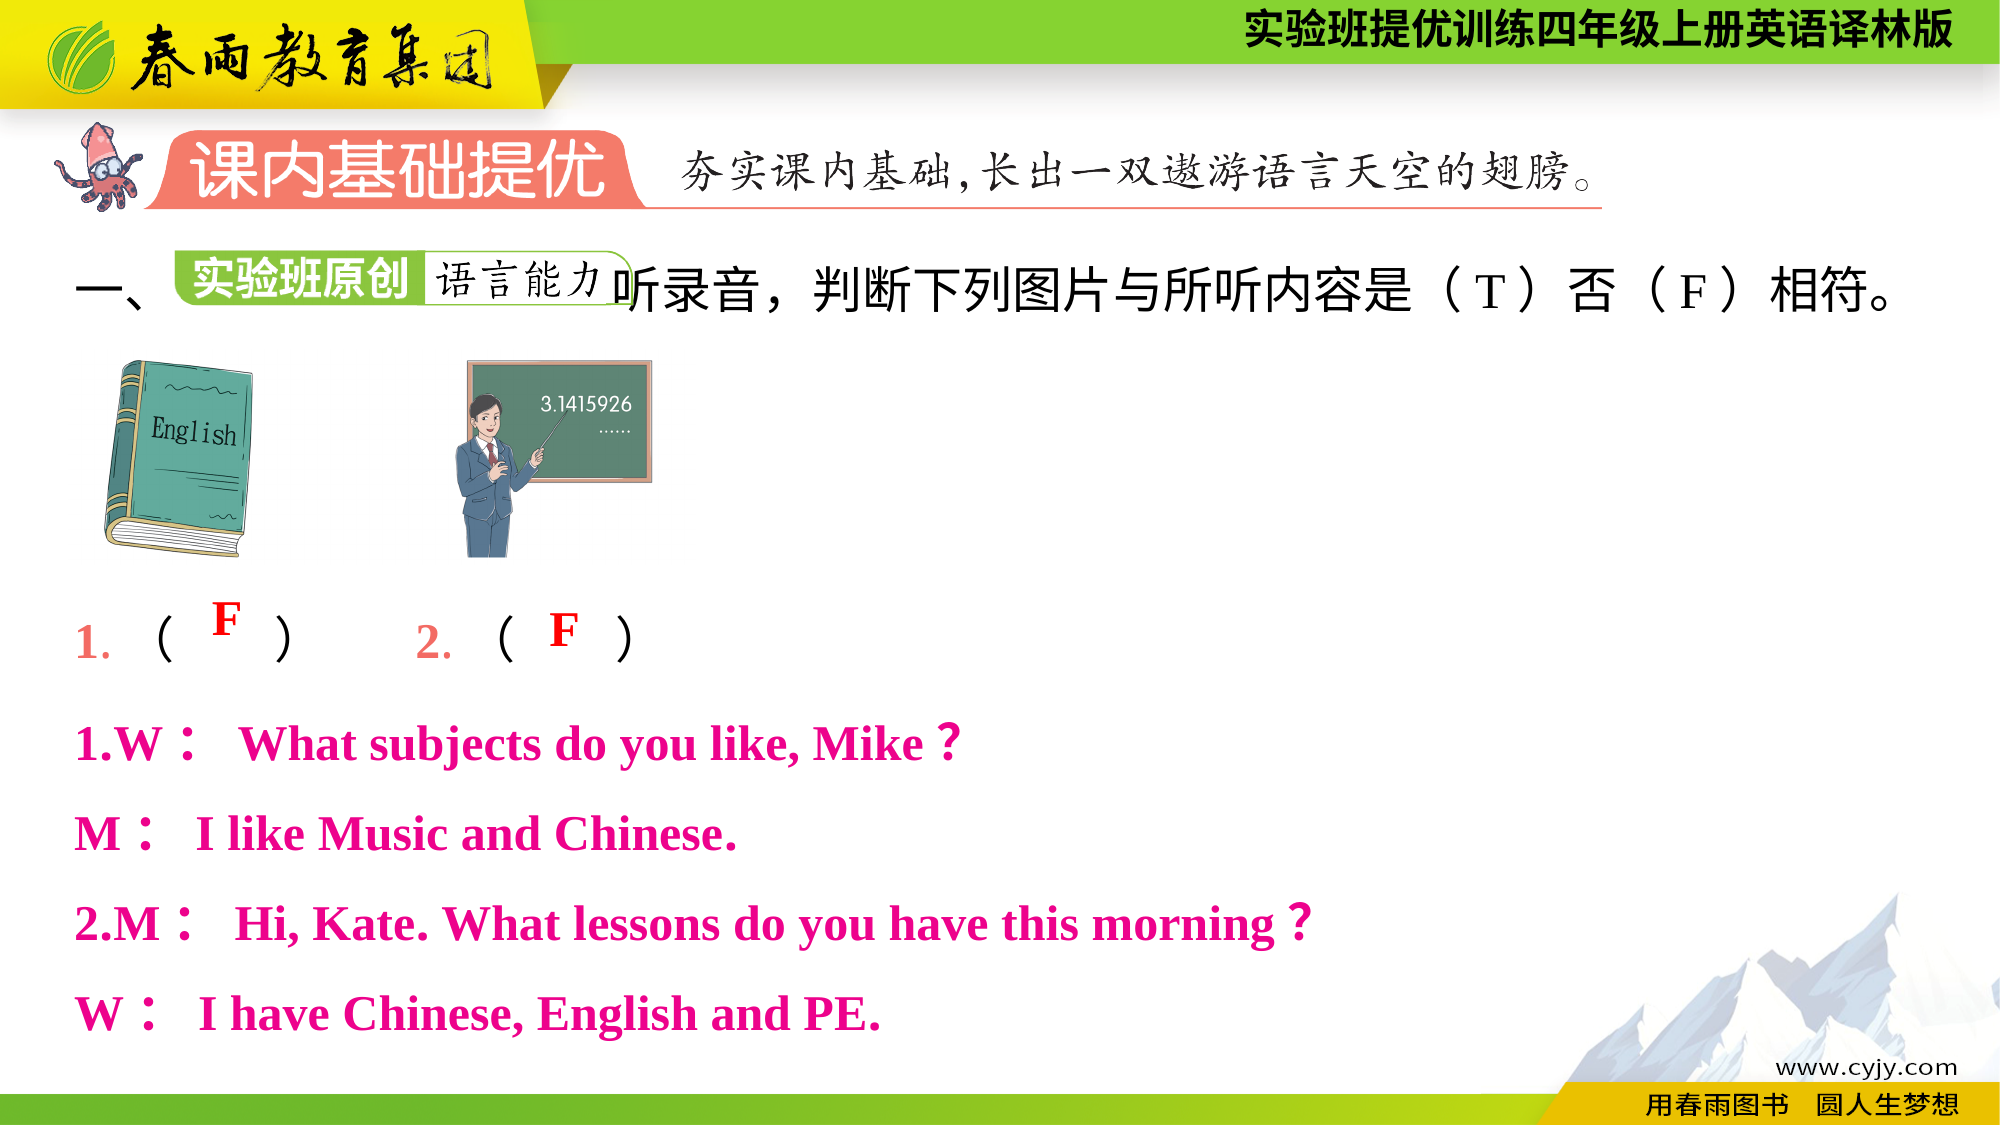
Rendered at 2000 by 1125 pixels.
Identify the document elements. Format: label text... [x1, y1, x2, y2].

picture [0, 0, 2000, 1125]
text_box F [197, 578, 258, 654]
list 一、 听录音，判断下列图片与所听内容是（T）否（F）相符。 [59, 221, 1944, 328]
text_box 1.W：What subjects do you like, Mike？ M：I like Music and Chinese. 2.M：Hi, Kate. What lessons do you have this morning？ W：I have Chinese, English and PE. [59, 677, 1944, 1048]
text_box F [534, 588, 595, 664]
text_box 1.（ ） 2.（ ） [59, 571, 1944, 677]
